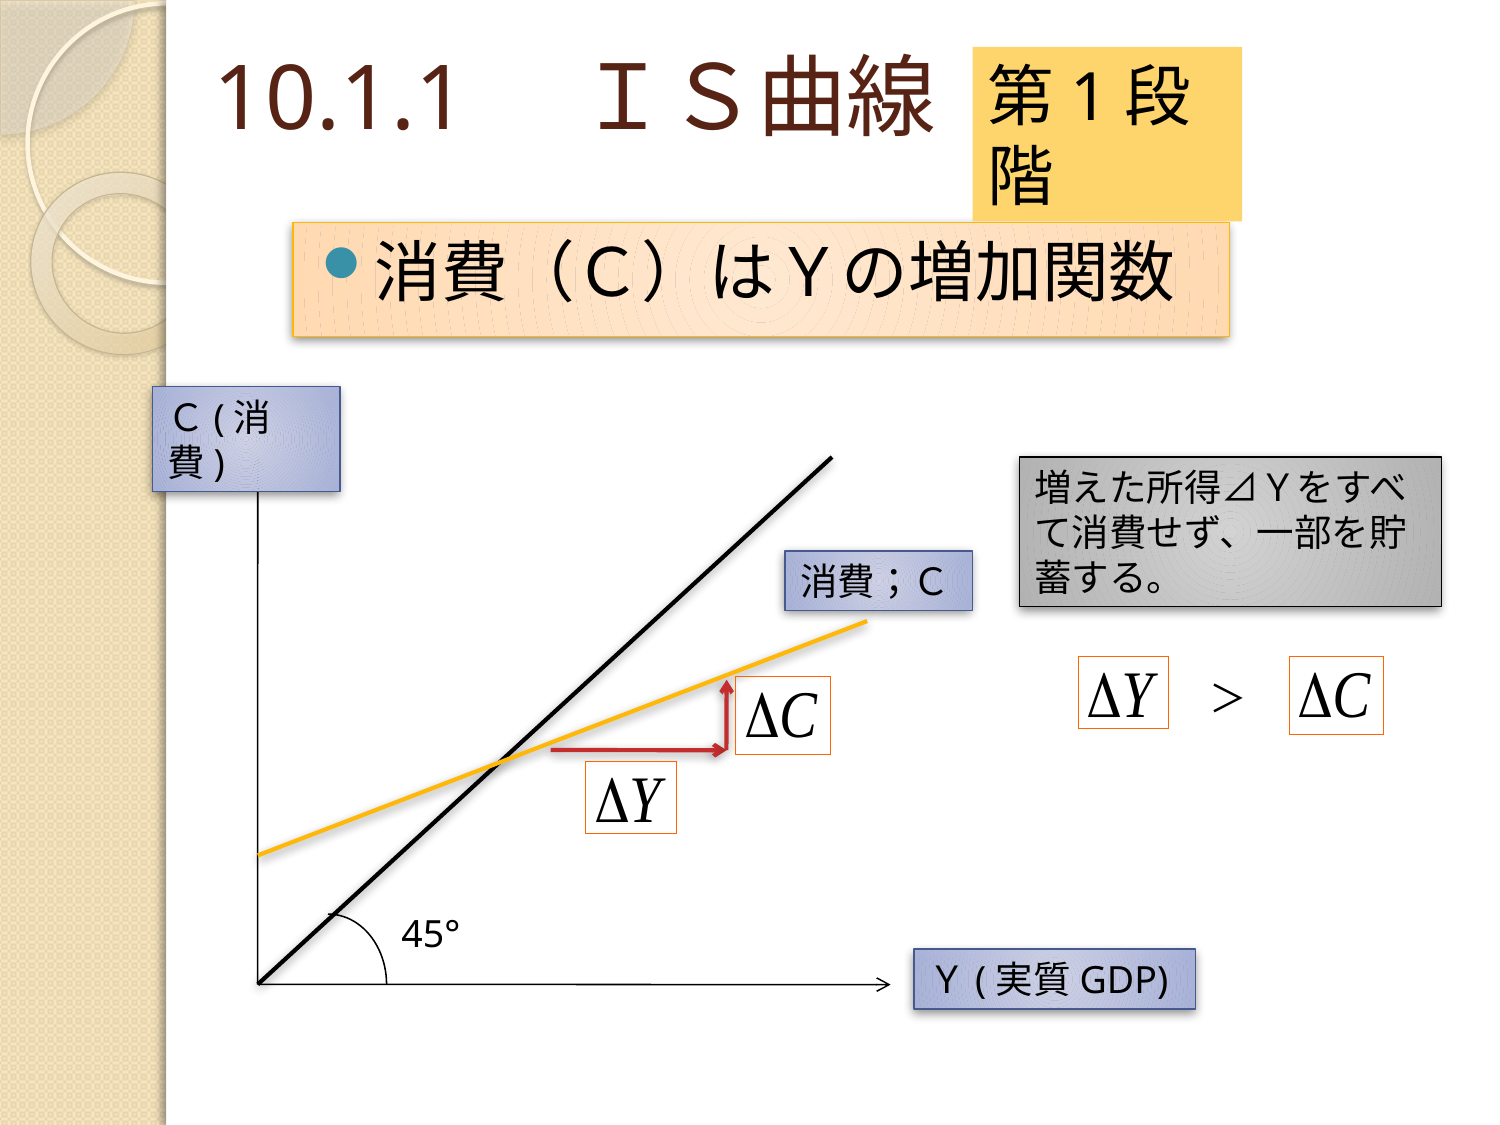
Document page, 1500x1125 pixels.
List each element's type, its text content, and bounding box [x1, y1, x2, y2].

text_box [1288, 656, 1385, 735]
text_box ＞ [1195, 667, 1266, 728]
text_box 増えた所得⊿Ｙをすべて消費せず、一部を貯蓄する。 [1019, 456, 1442, 607]
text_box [735, 676, 831, 755]
title 10.1.1 ＩＳ曲線 [199, 0, 1430, 188]
text_box Ｙ(実質GDP) [913, 948, 1196, 1010]
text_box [1077, 656, 1169, 729]
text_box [257, 620, 868, 856]
text_box 消費；Ｃ [839, 550, 973, 611]
text_box 第1段階 [972, 46, 1243, 222]
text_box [257, 866, 833, 985]
list 消費（Ｃ）はＹの増加関数 [292, 222, 1230, 337]
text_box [257, 456, 833, 619]
text_box Ｃ(消費) [152, 386, 341, 492]
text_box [585, 761, 677, 835]
